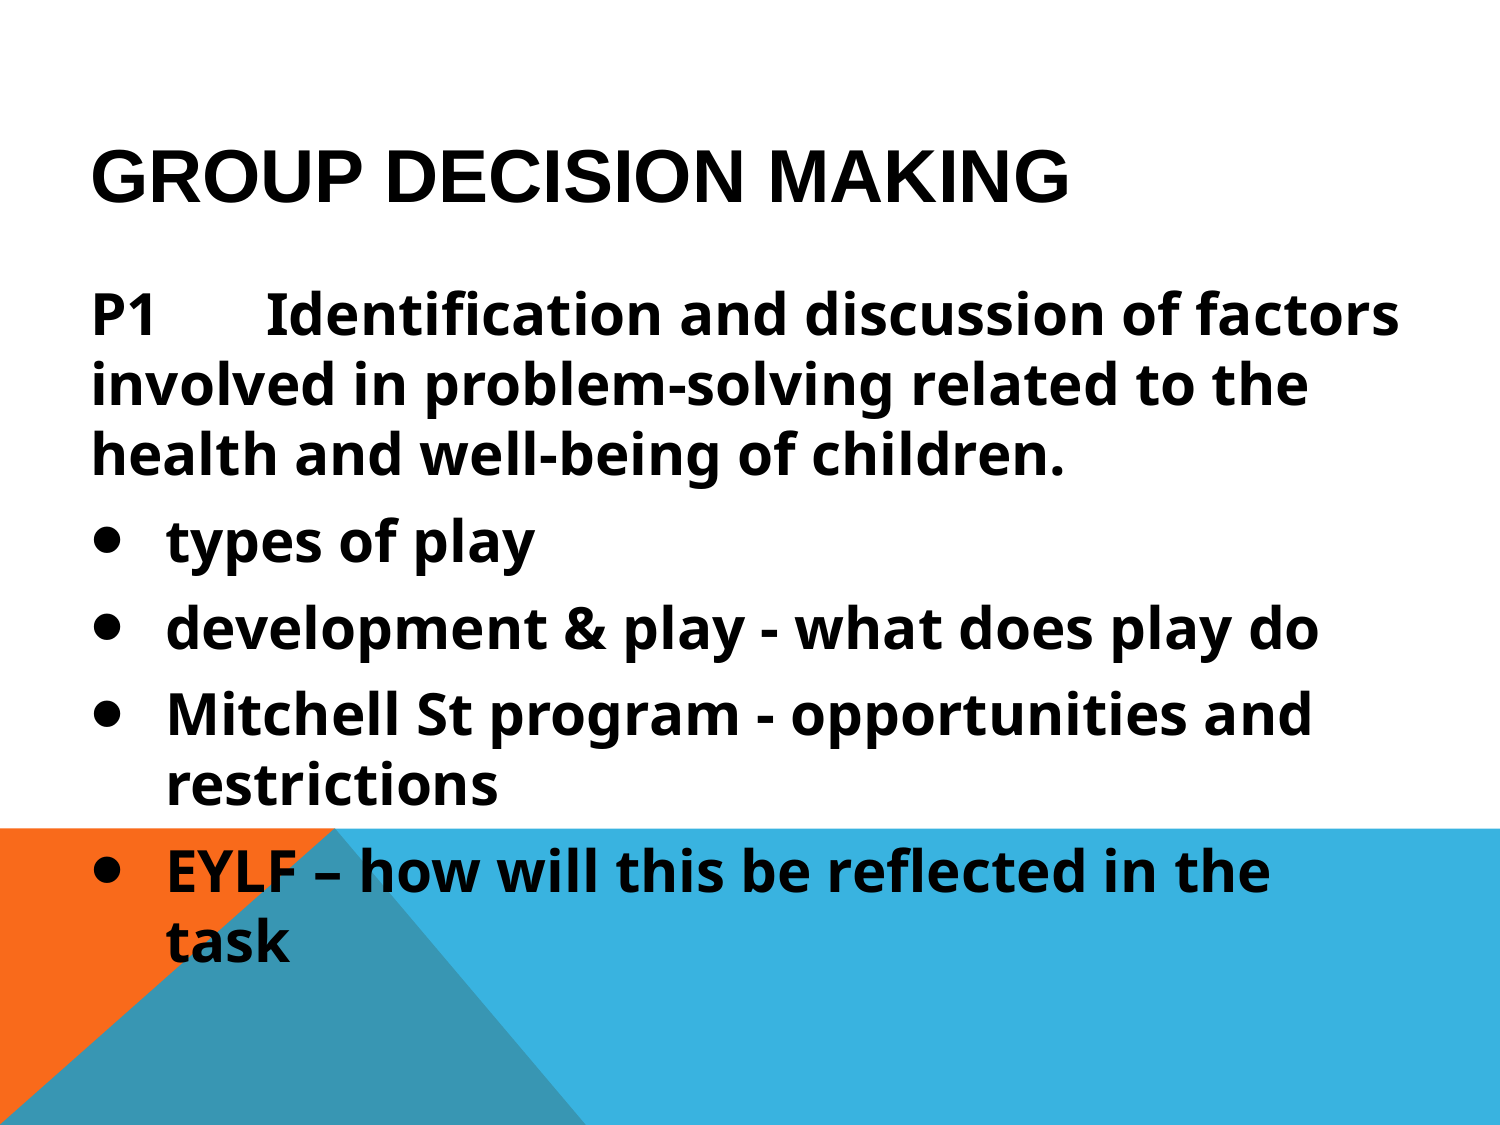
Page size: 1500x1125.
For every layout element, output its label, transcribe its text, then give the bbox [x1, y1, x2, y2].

list P1 Identification and discussion of factors involved in problem-solving related to the health and well-being of children. types of play development & play - what does play do Mitchell St program - opportunities and restrictions EYLF – how will this be reflected in the task [75, 262, 1425, 1125]
title Group Decision Making [75, 14, 1425, 233]
